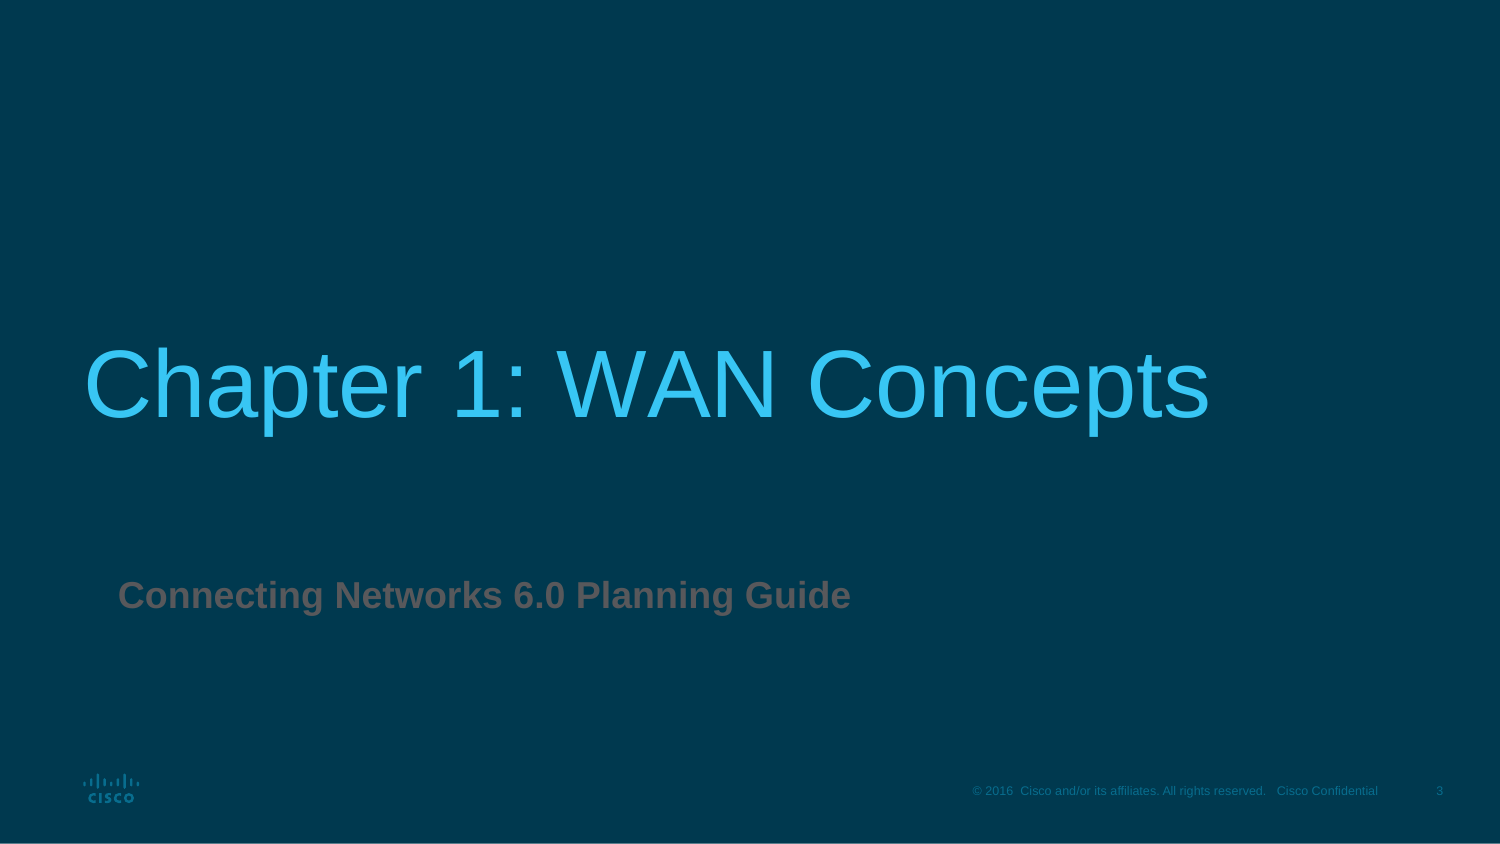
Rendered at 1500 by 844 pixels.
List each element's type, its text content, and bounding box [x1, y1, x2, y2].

text_box Connecting Networks 6.0 Planning Guide [103, 563, 936, 624]
title Chapter 1: WAN Concepts [68, 150, 1315, 446]
